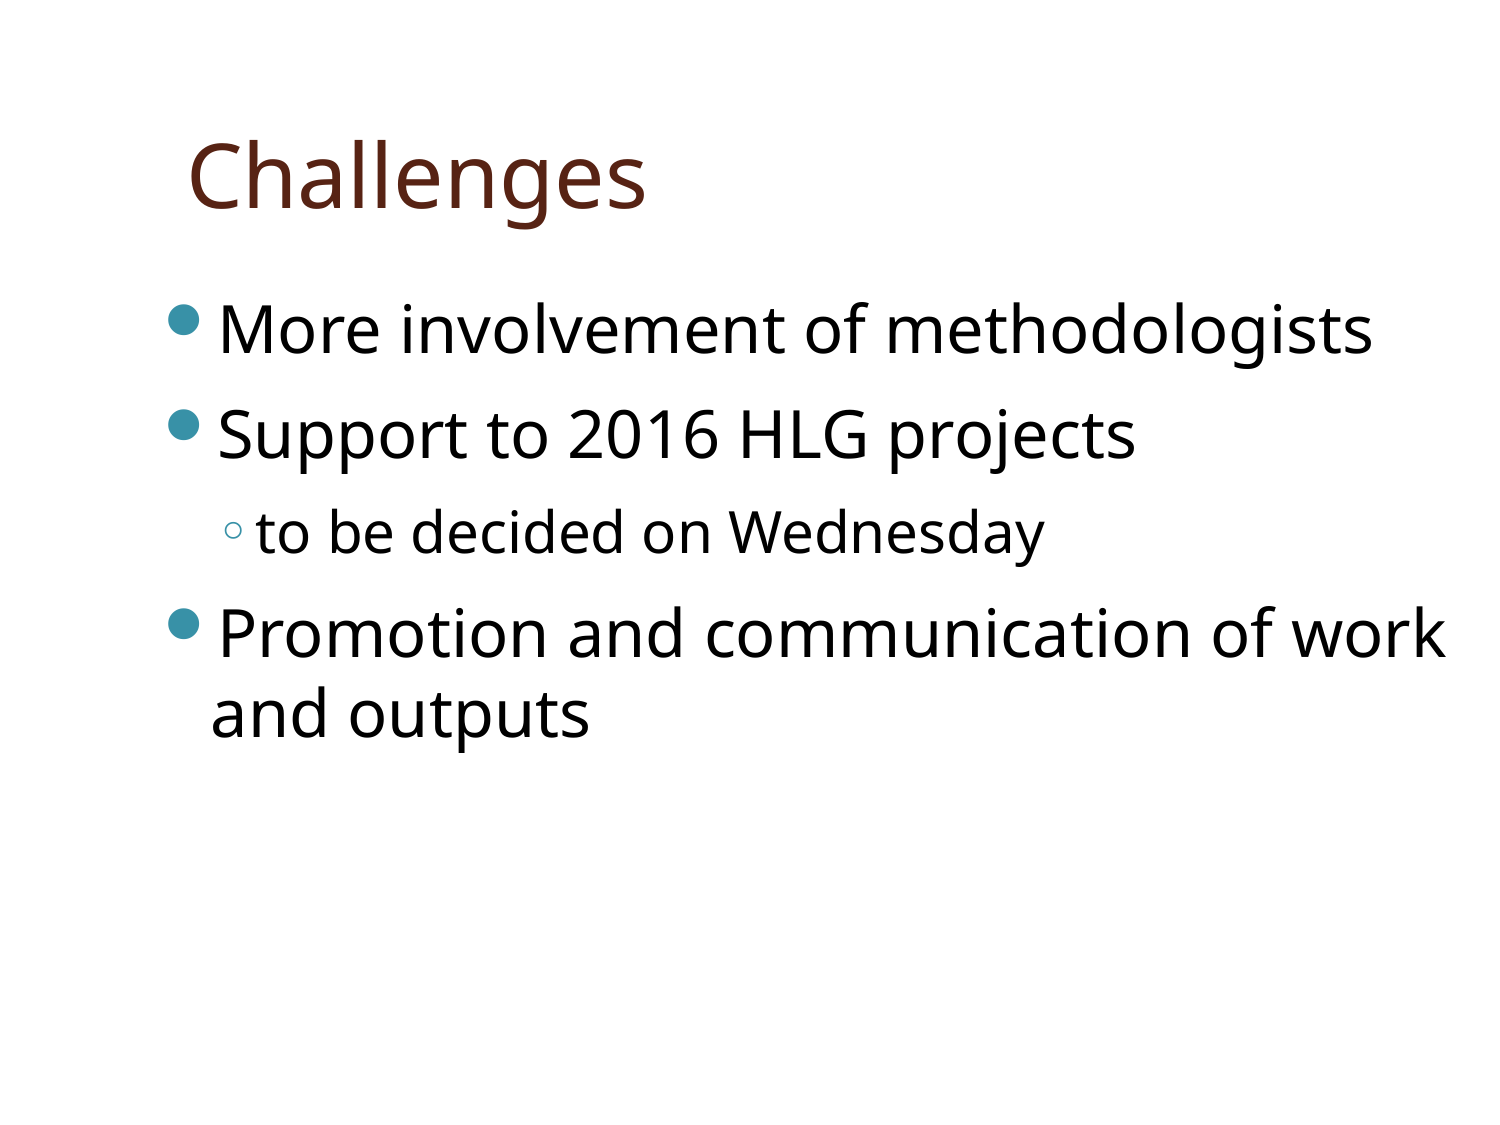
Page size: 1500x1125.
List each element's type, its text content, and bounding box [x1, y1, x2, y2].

list More involvement of methodologists Support to 2016 HLG projects to be decided on Wednesday Promotion and communication of work and outputs [135, 278, 1471, 1094]
title Challenges [171, 90, 1425, 256]
